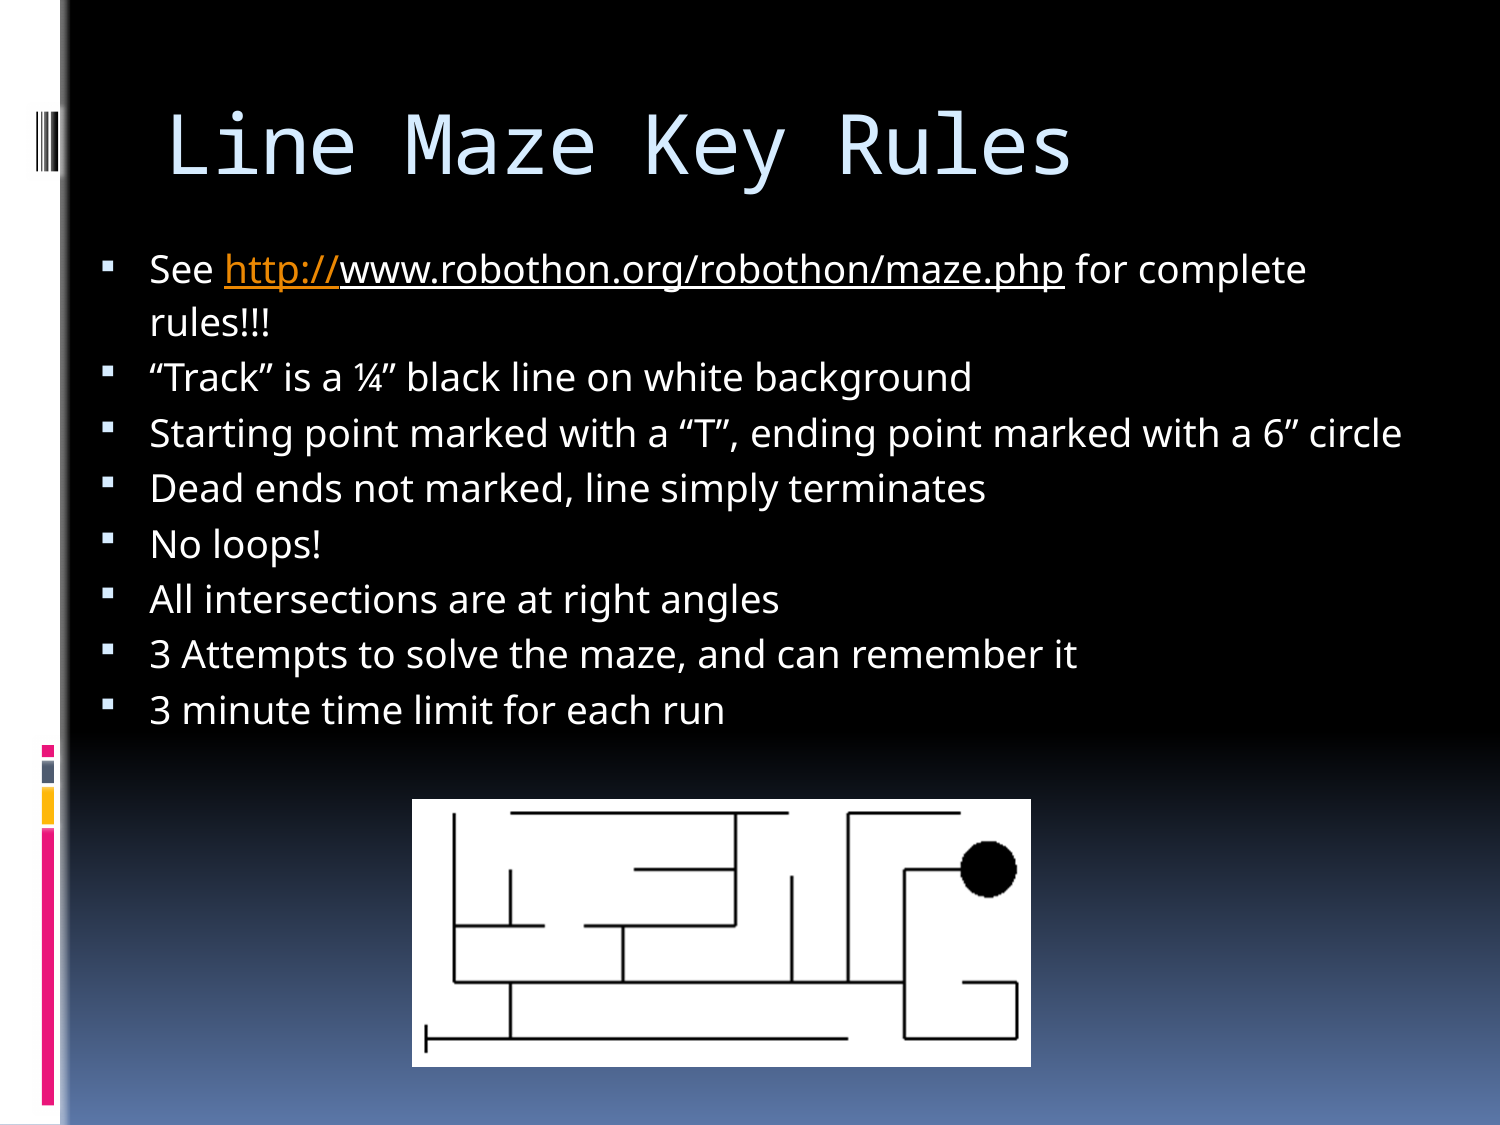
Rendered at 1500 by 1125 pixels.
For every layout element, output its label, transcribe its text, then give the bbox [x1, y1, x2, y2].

list See http://www.robothon.org/robothon/maze.php for complete rules!!! “Track” is a ¼” black line on white background Starting point marked with a “T”, ending point marked with a 6” circle Dead ends not marked, line simply terminates No loops! All intersections are at right angles 3 Attempts to solve the maze, and can remember it 3 minute time limit for each run [75, 237, 1425, 788]
picture [411, 799, 1031, 1068]
title Line Maze Key Rules [150, 83, 1425, 234]
